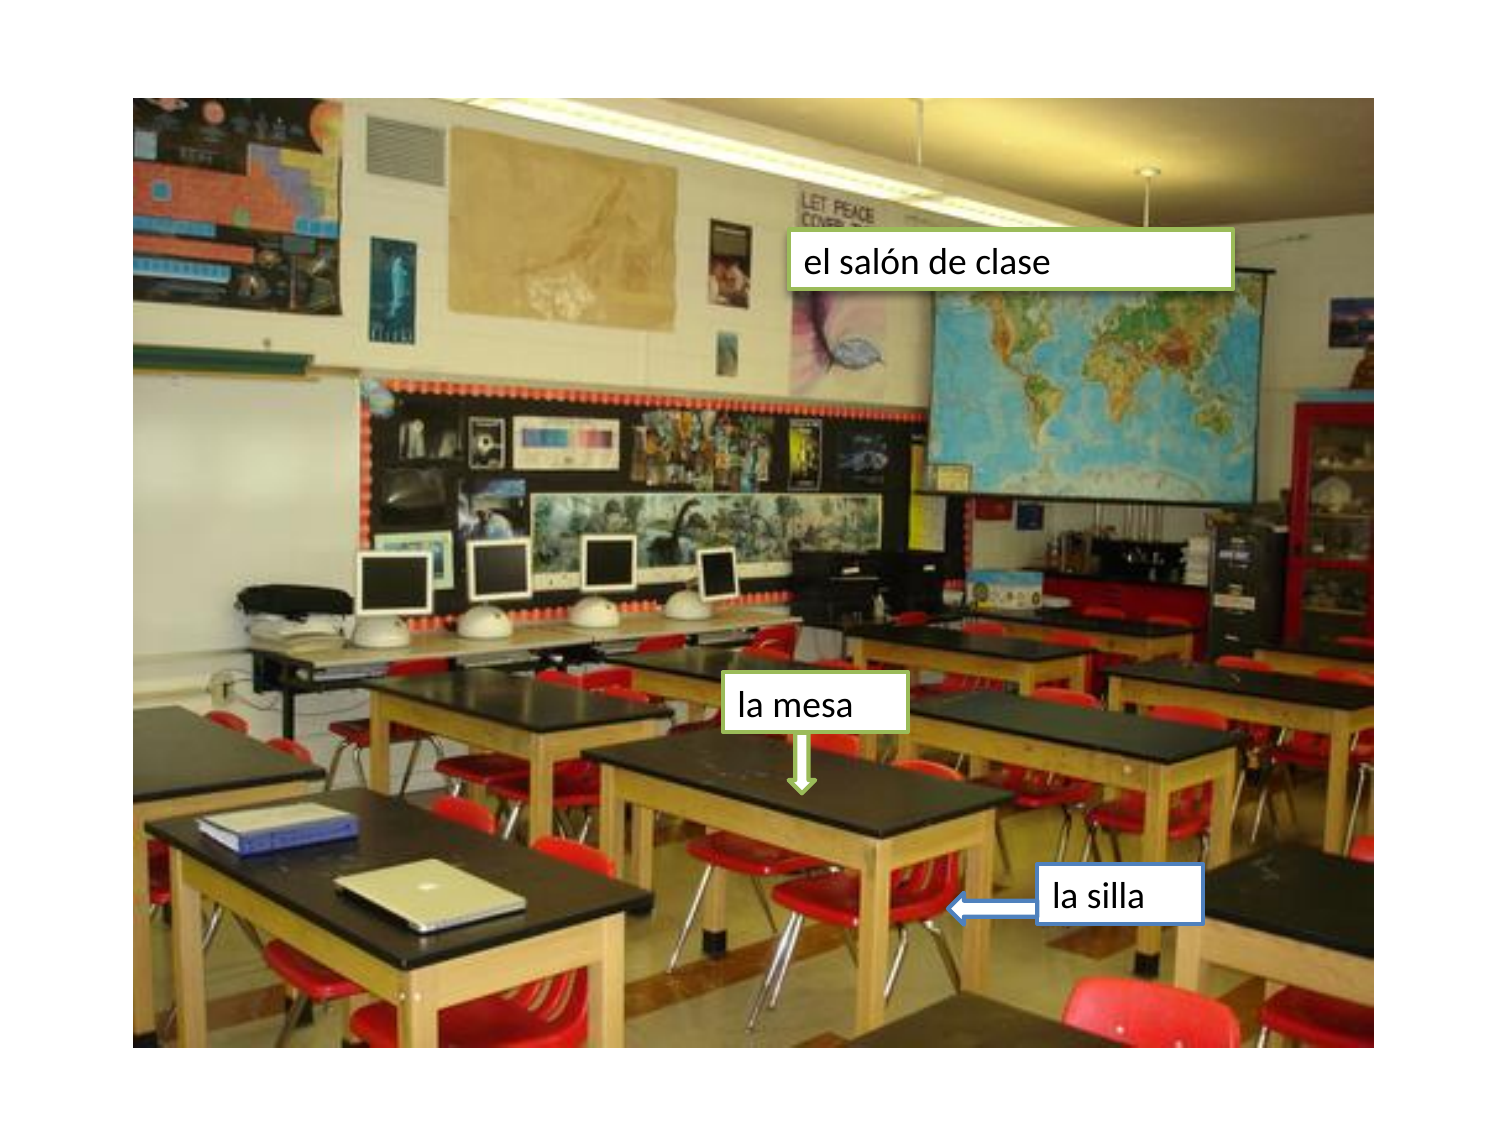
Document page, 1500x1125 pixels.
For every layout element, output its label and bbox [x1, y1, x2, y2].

list [0, 98, 1500, 1048]
